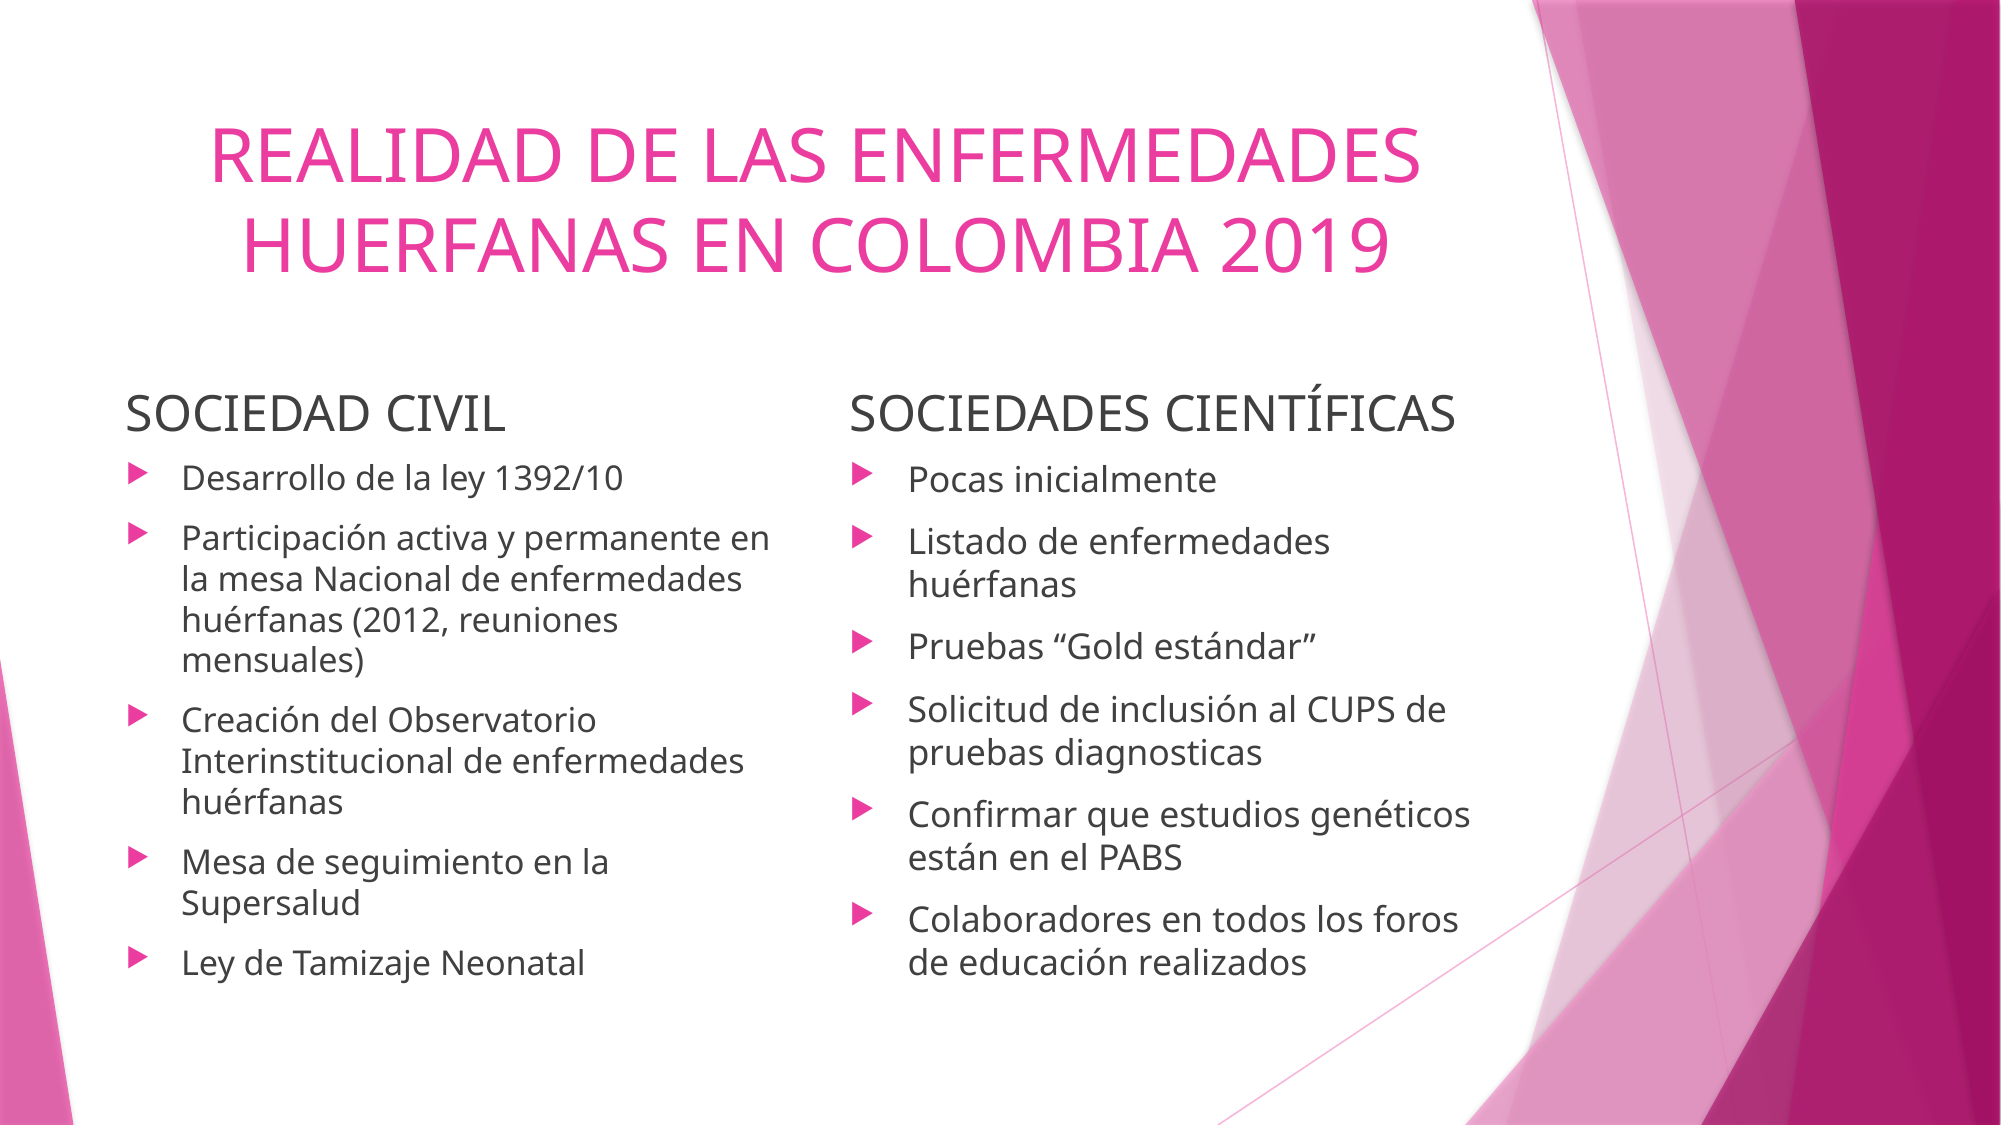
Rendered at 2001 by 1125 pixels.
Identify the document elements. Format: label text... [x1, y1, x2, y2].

title REALIDAD DE LAS ENFERMEDADES HUERFANAS EN COLOMBIA 2019 [111, 99, 1522, 317]
list Desarrollo de la ley 1392/10 Participación activa y permanente en la mesa Nacional de enfermedades huérfanas (2012, reuniones mensuales) Creación del Observatorio Interinstitucional de enfermedades huérfanas Mesa de seguimiento en la Supersalud Ley de Tamizaje Neonatal [110, 448, 798, 991]
list SOCIEDAD CIVIL [110, 354, 798, 448]
list SOCIEDADES CIENTÍFICAS [834, 354, 1522, 448]
list Pocas inicialmente Listado de enfermedades huérfanas Pruebas “Gold estándar” Solicitud de inclusión al CUPS de pruebas diagnosticas Confirmar que estudios genéticos están en el PABS Colaboradores en todos los foros de educación realizados [834, 448, 1522, 991]
